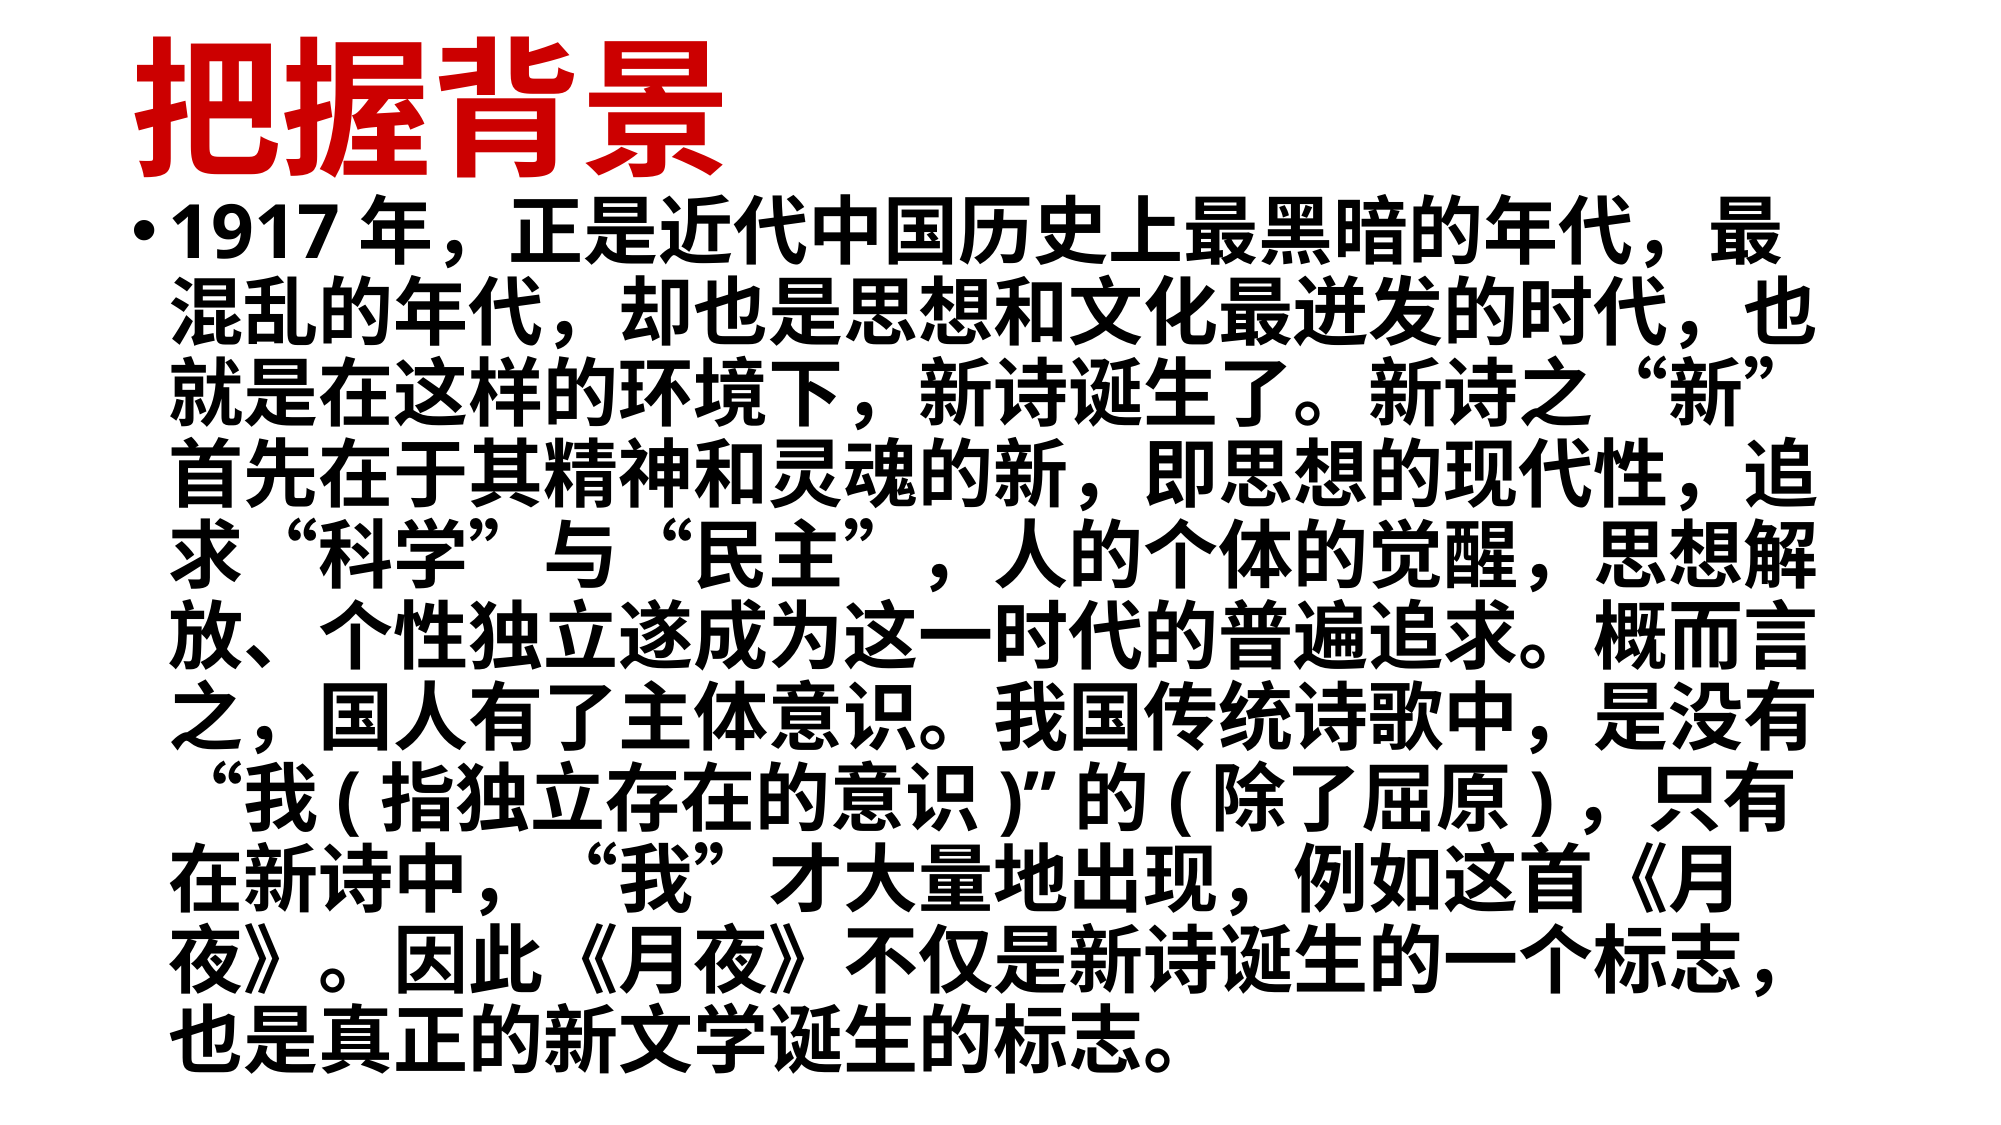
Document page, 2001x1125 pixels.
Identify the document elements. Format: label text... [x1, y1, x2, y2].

list 1917年，正是近代中国历史上最黑暗的年代，最混乱的年代，却也是思想和文化最迸发的时代，也就是在这样的环境下，新诗诞生了。新诗之“新”首先在于其精神和灵魂的新，即思想的现代性，追求“科学”与“民主”，人的个体的觉醒，思想解放、个性独立遂成为这一时代的普遍追求。概而言之，国人有了主体意识。我国传统诗歌中，是没有“我(指独立存在的意识)”的(除了屈原)，只有在新诗中，“我”才大量地出现，例如这首《月夜》。因此《月夜》不仅是新诗诞生的一个标志，也是真正的新文学诞生的标志。 [116, 186, 1863, 1014]
title 把握背景 [116, 11, 1863, 186]
